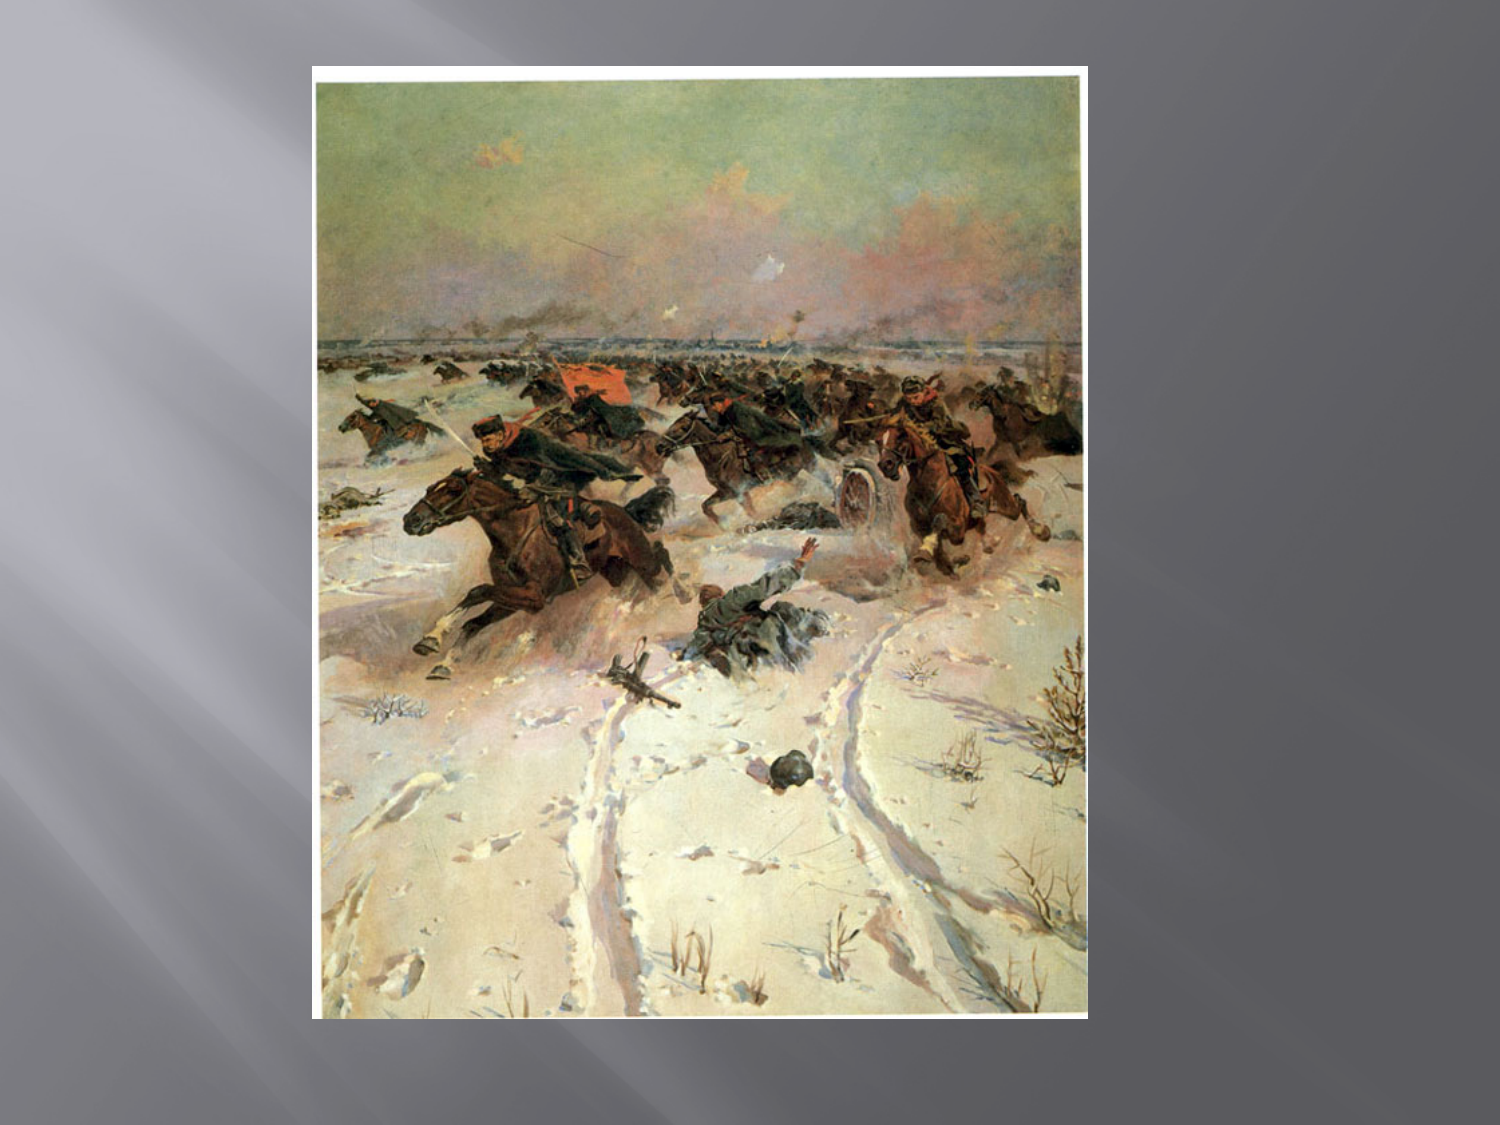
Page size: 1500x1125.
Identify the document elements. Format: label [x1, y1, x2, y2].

list [312, 66, 1089, 1020]
